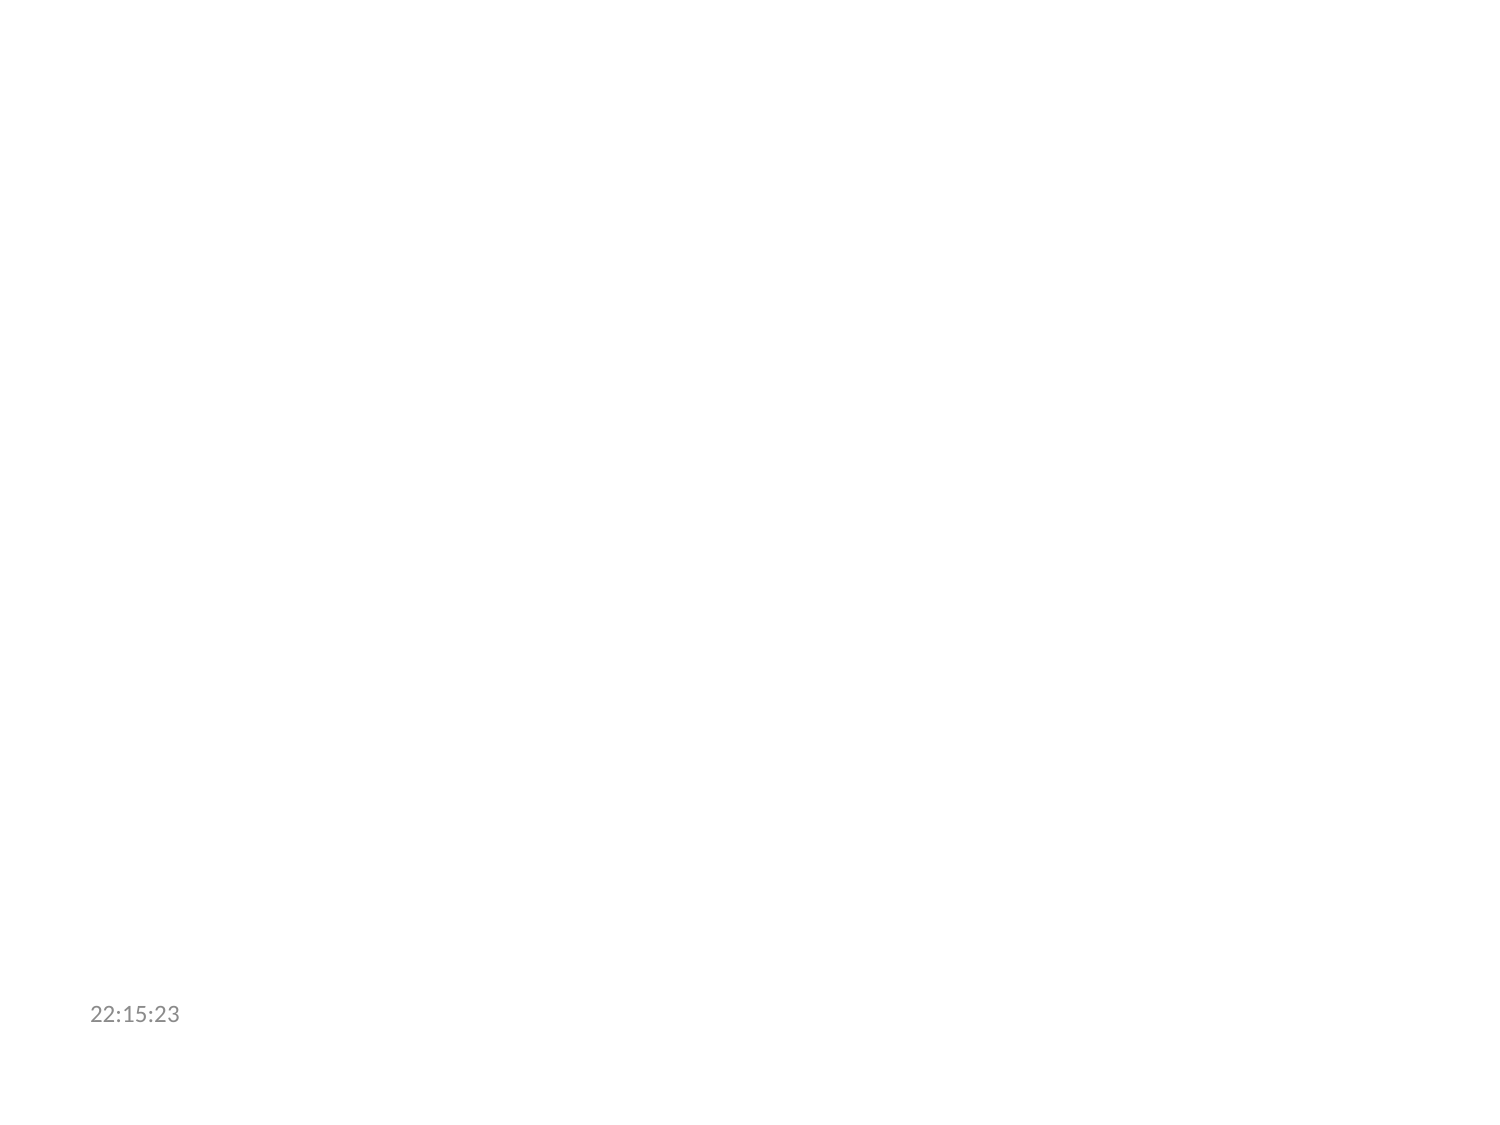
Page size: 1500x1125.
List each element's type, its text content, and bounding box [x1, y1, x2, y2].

text_box 15:35:09 [75, 982, 425, 1043]
